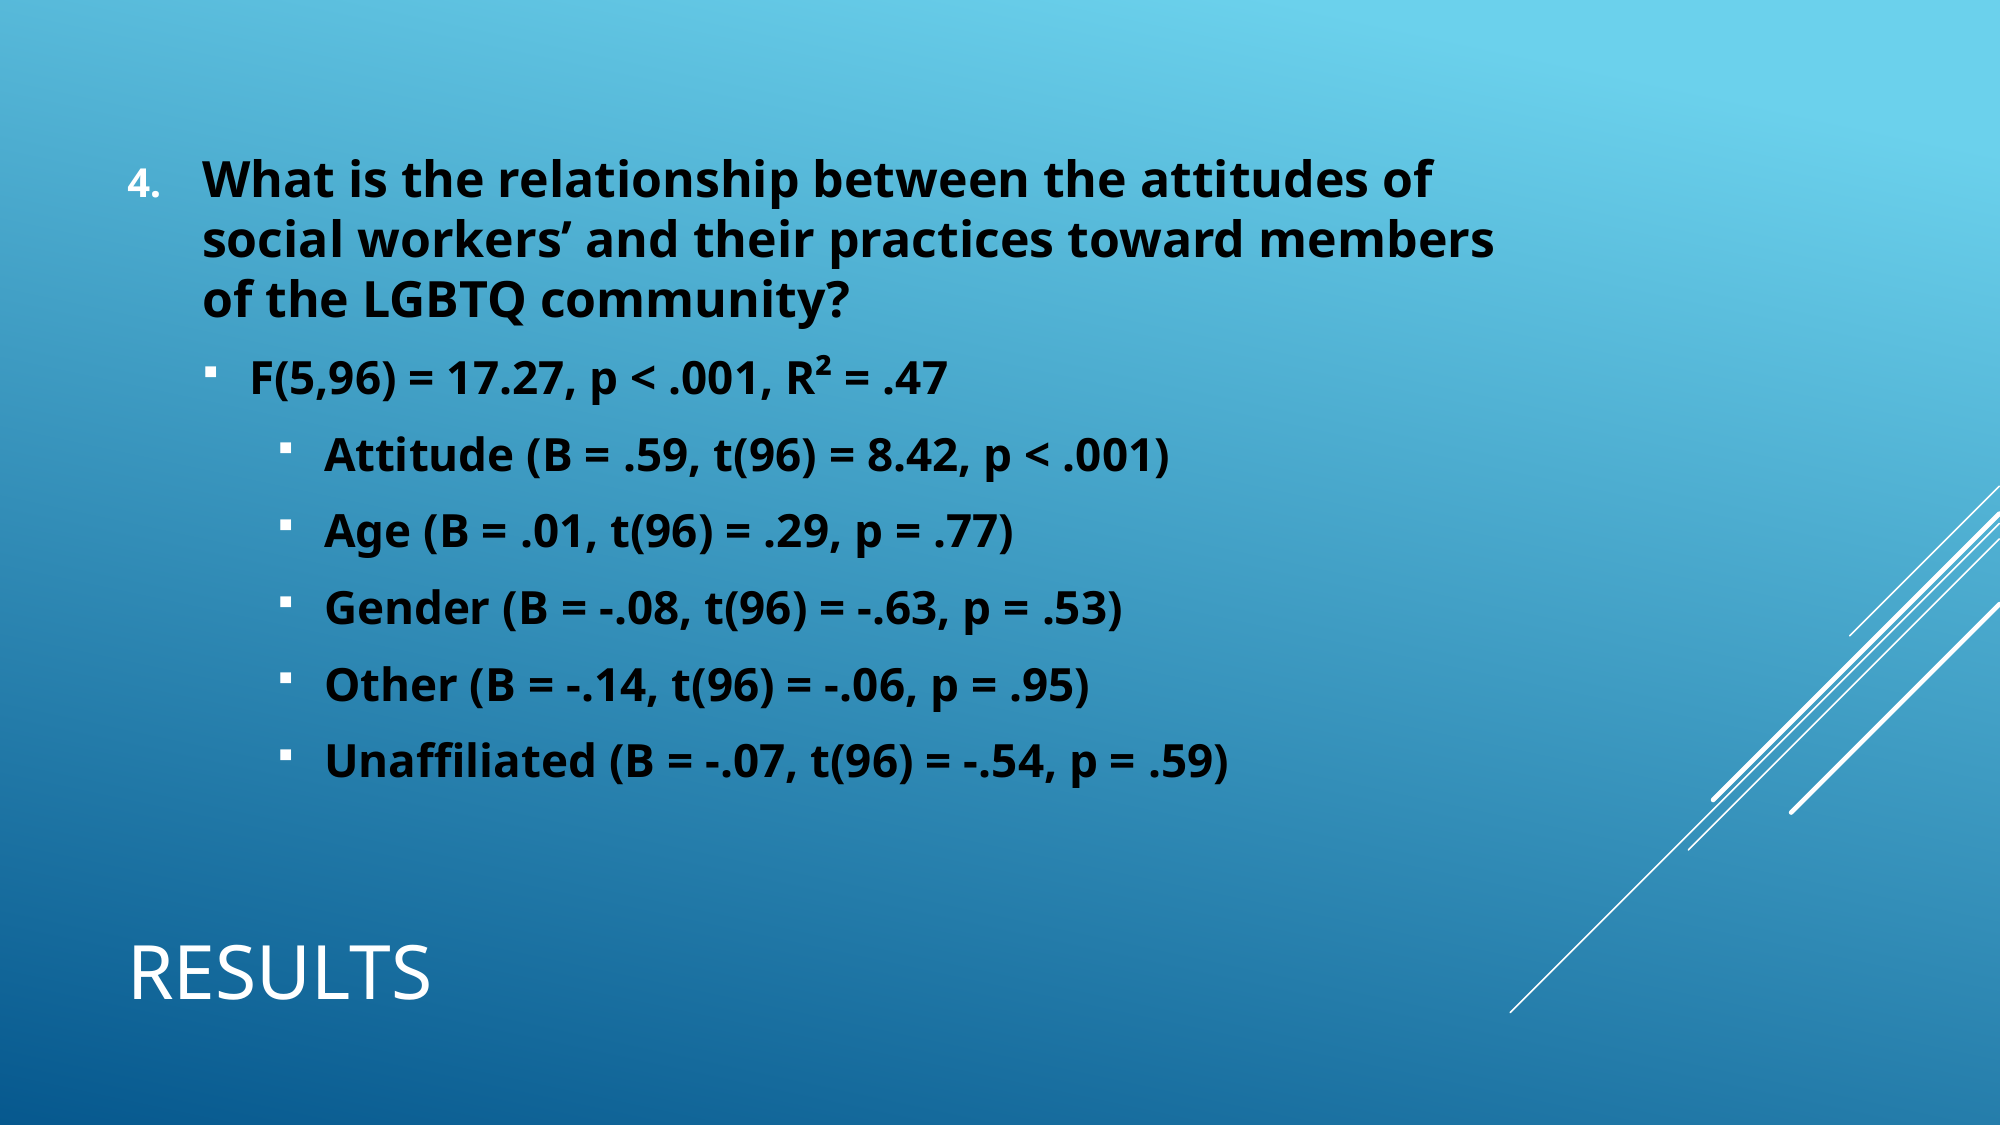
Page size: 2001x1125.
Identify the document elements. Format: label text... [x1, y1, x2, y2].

list What is the relationship between the attitudes of social workers’ and their practices toward members of the LGBTQ community? F(5,96) = 17.27, p < .001, R² = .47 Attitude (B = .59, t(96) = 8.42, p < .001) Age (B = .01, t(96) = .29, p = .77) Gender (B = -.08, t(96) = -.63, p = .53) Other (B = -.14, t(96) = -.06, p = .95) Unaffiliated (B = -.07, t(96) = -.54, p = .59) [112, 112, 1513, 822]
title Results [112, 846, 1513, 1094]
